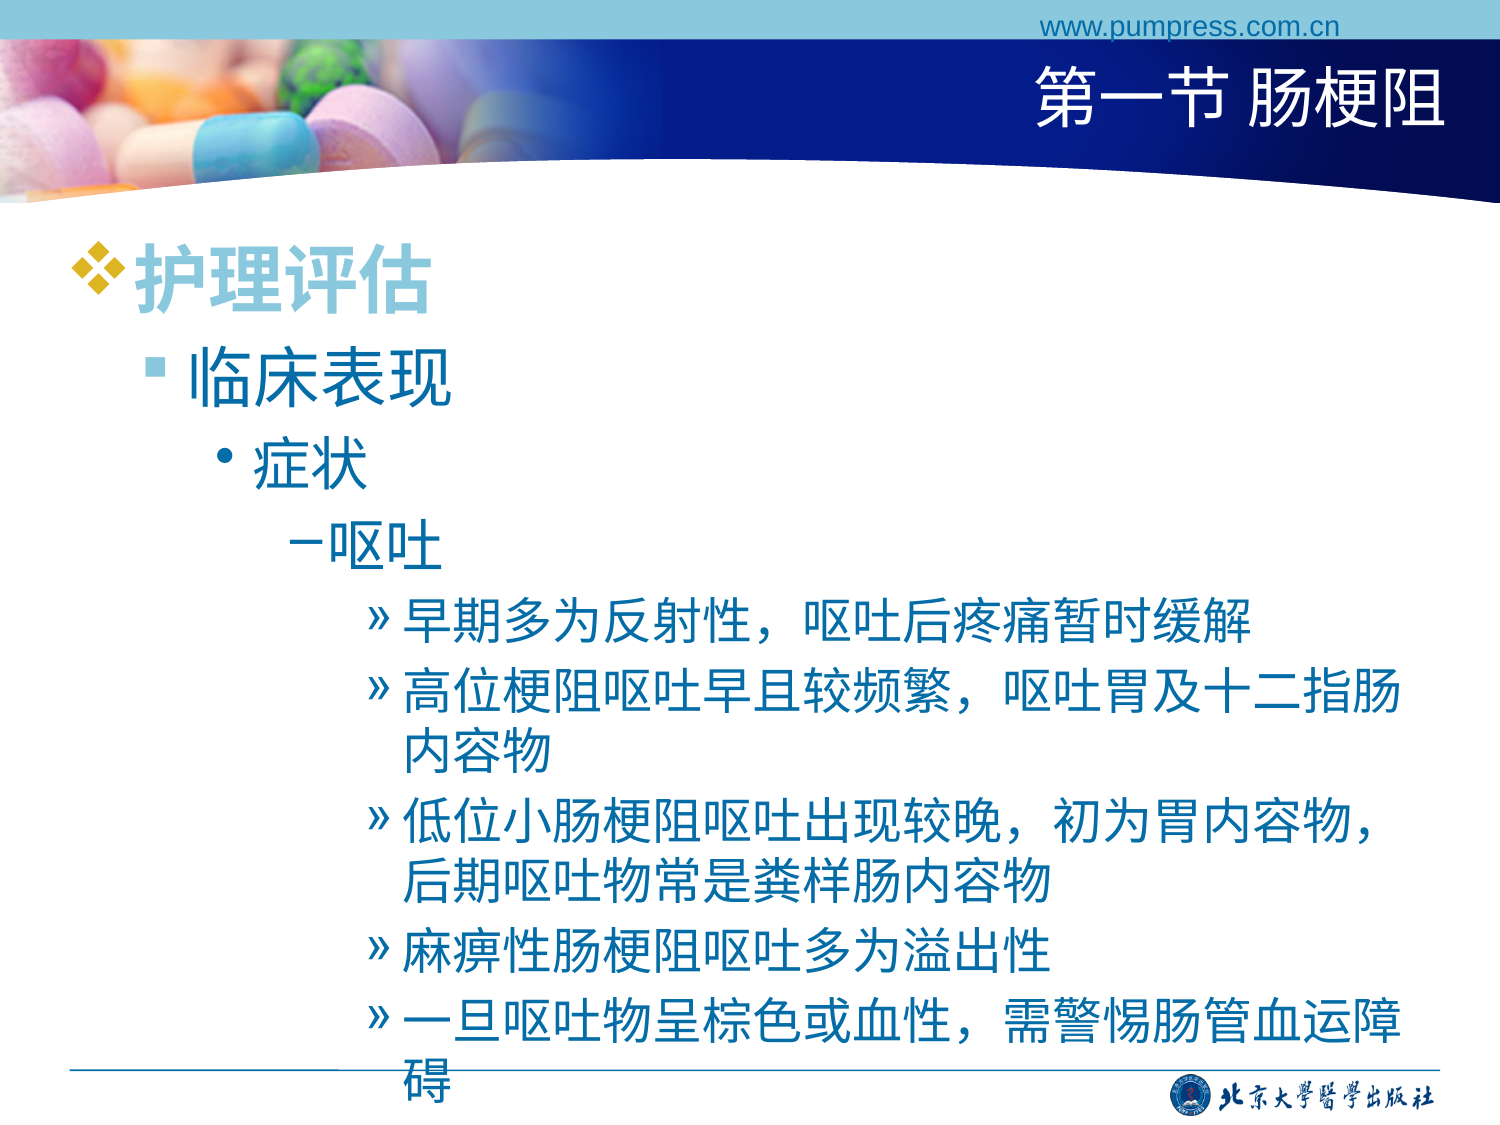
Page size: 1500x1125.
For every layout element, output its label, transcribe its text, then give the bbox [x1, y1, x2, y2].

title 第一节 肠梗阻 [137, 49, 1463, 143]
list 护理评估 临床表现 症状 呕吐 早期多为反射性，呕吐后疼痛暂时缓解 高位梗阻呕吐早且较频繁，呕吐胃及十二指肠内容物 低位小肠梗阻呕吐出现较晚，初为胃内容物，后期呕吐物常是粪样肠内容物 麻痹性肠梗阻呕吐多为溢出性 一旦呕吐物呈棕色或血性，需警惕肠管血运障碍 [49, 224, 1463, 1026]
picture [1170, 1074, 1436, 1118]
picture [0, 40, 1500, 203]
slide_number www.pumpress.com.cn [1025, 0, 1463, 38]
